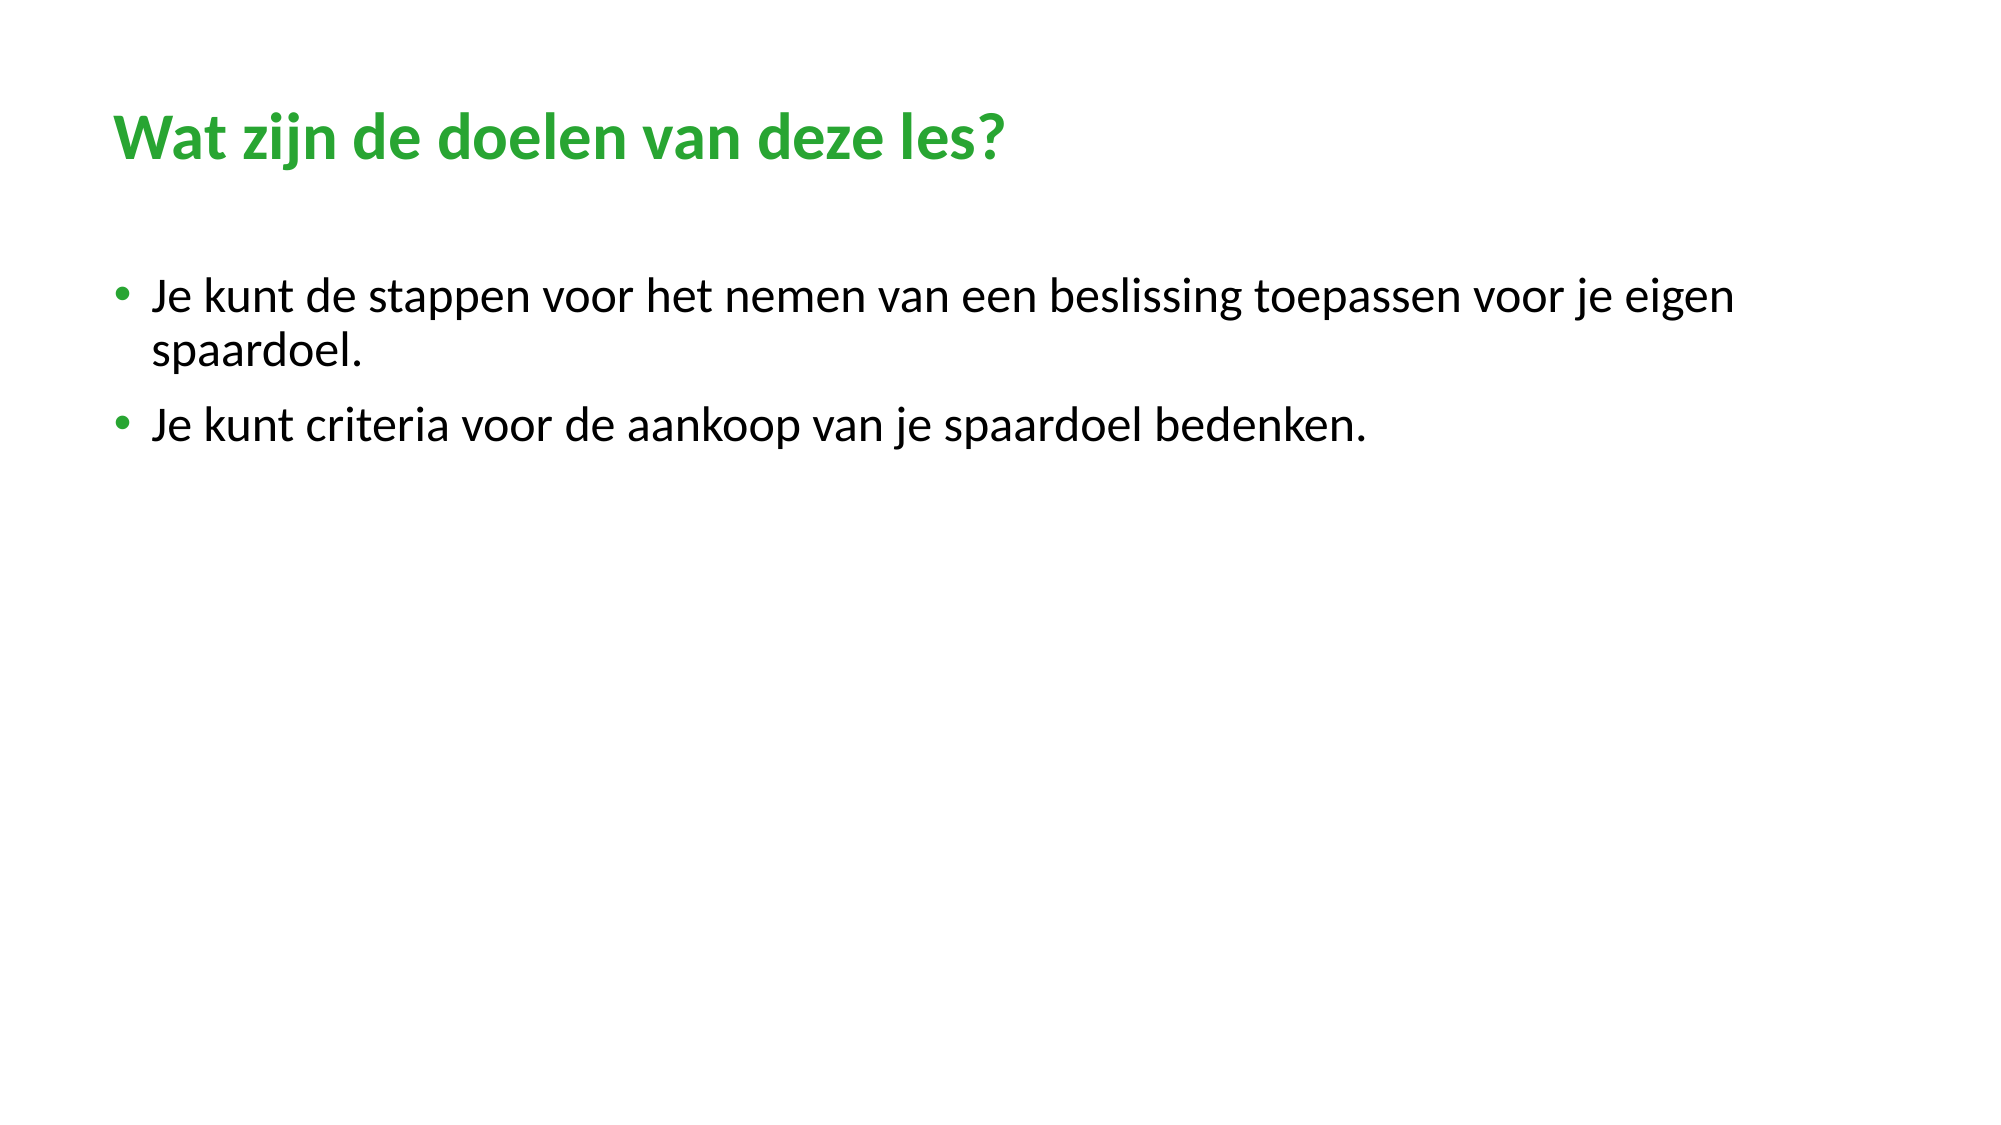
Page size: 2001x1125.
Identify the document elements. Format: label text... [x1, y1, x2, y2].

text_box Wat zijn de doelen van deze les? Je kunt de stappen voor het nemen van een beslissing toepassen voor je eigen spaardoel. Je kunt criteria voor de aankoop van je spaardoel bedenken. [113, 101, 1893, 987]
